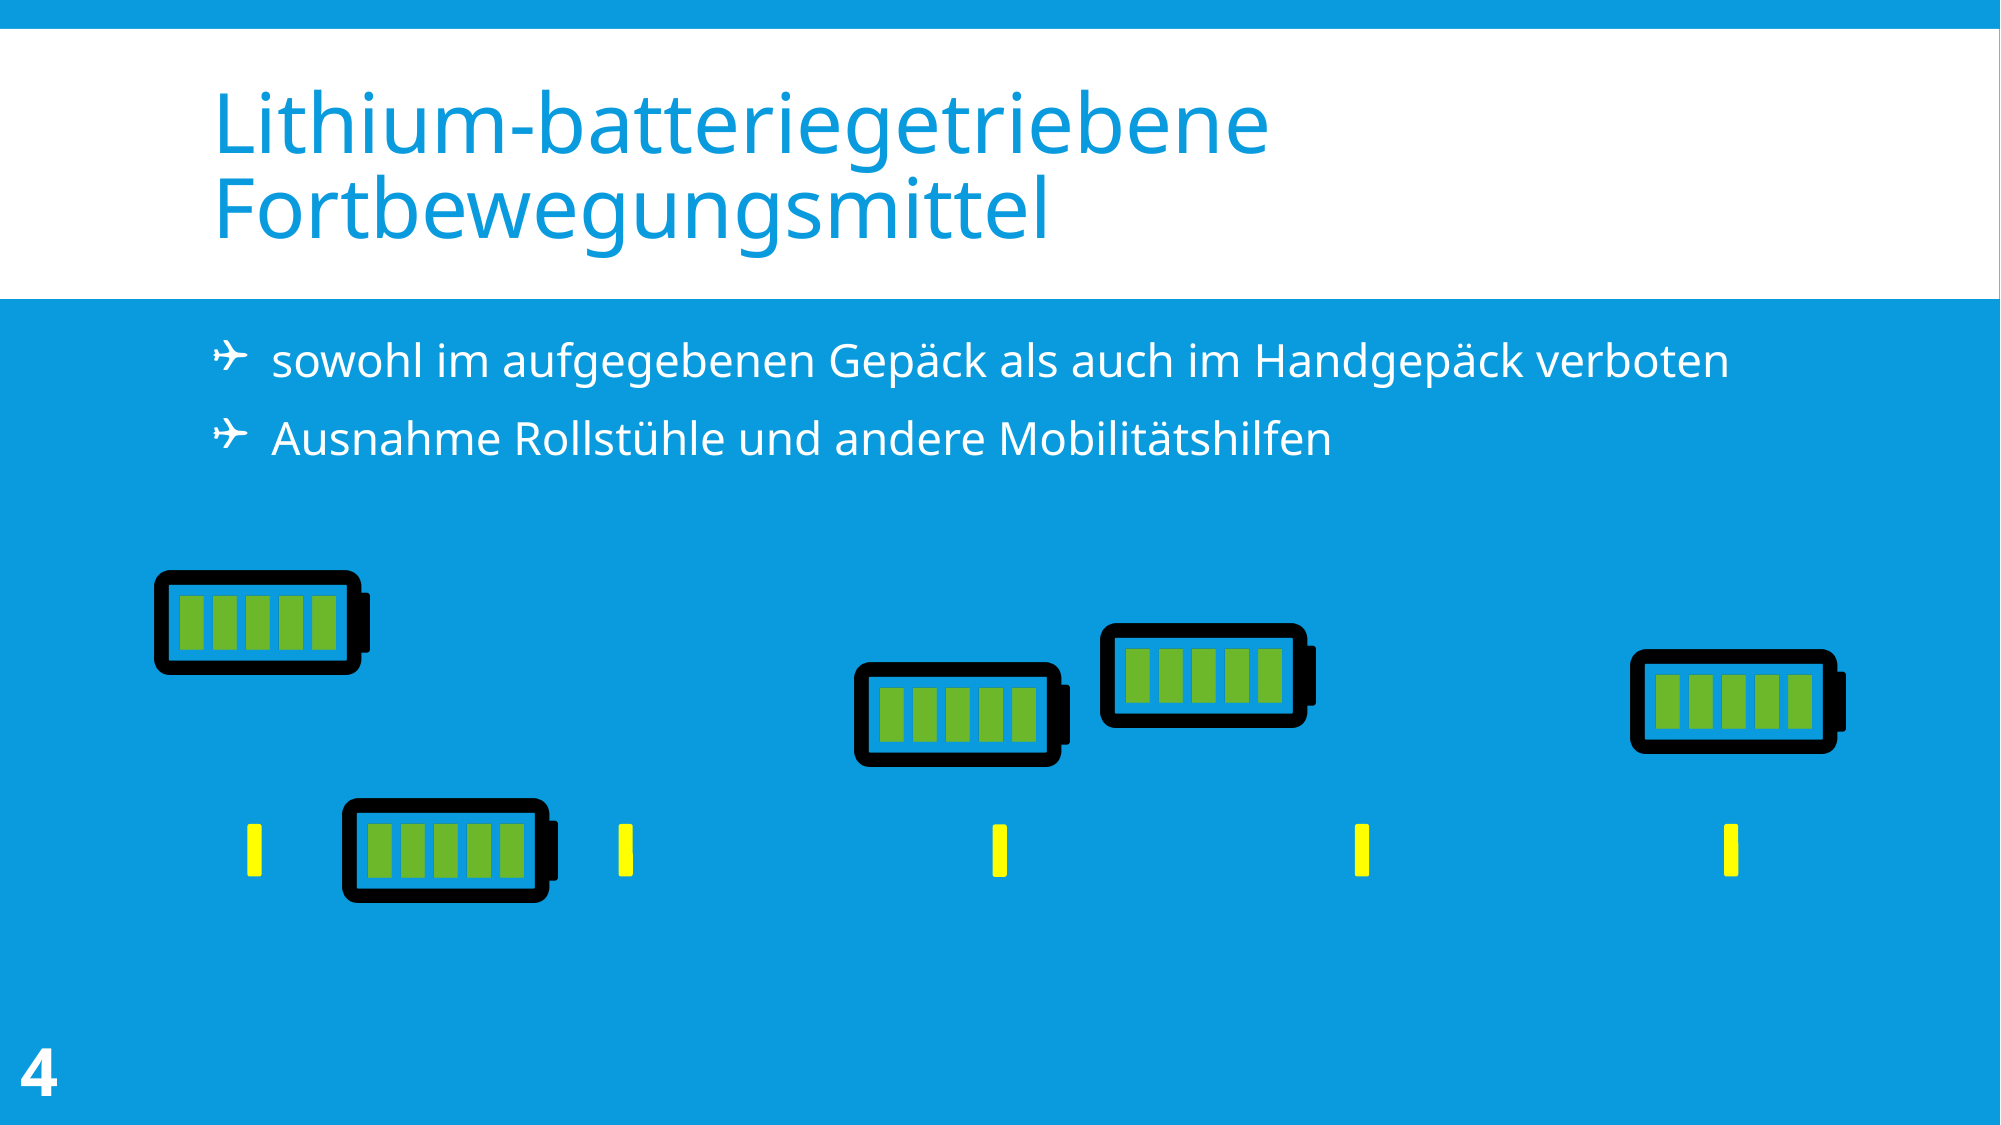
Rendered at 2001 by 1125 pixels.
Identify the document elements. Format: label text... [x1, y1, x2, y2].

picture [343, 799, 557, 902]
picture [1631, 650, 1845, 753]
picture [1101, 624, 1315, 727]
picture [155, 571, 369, 674]
slide_number 4 [12, 1044, 169, 1105]
title Lithium-batteriegetriebene Fortbewegungsmittel [197, 46, 1803, 295]
list sowohl im aufgegebenen Gepäck als auch im Handgepäck verboten Ausnahme Rollstühle und andere Mobilitätshilfen [197, 329, 1803, 1020]
picture [855, 663, 1069, 766]
